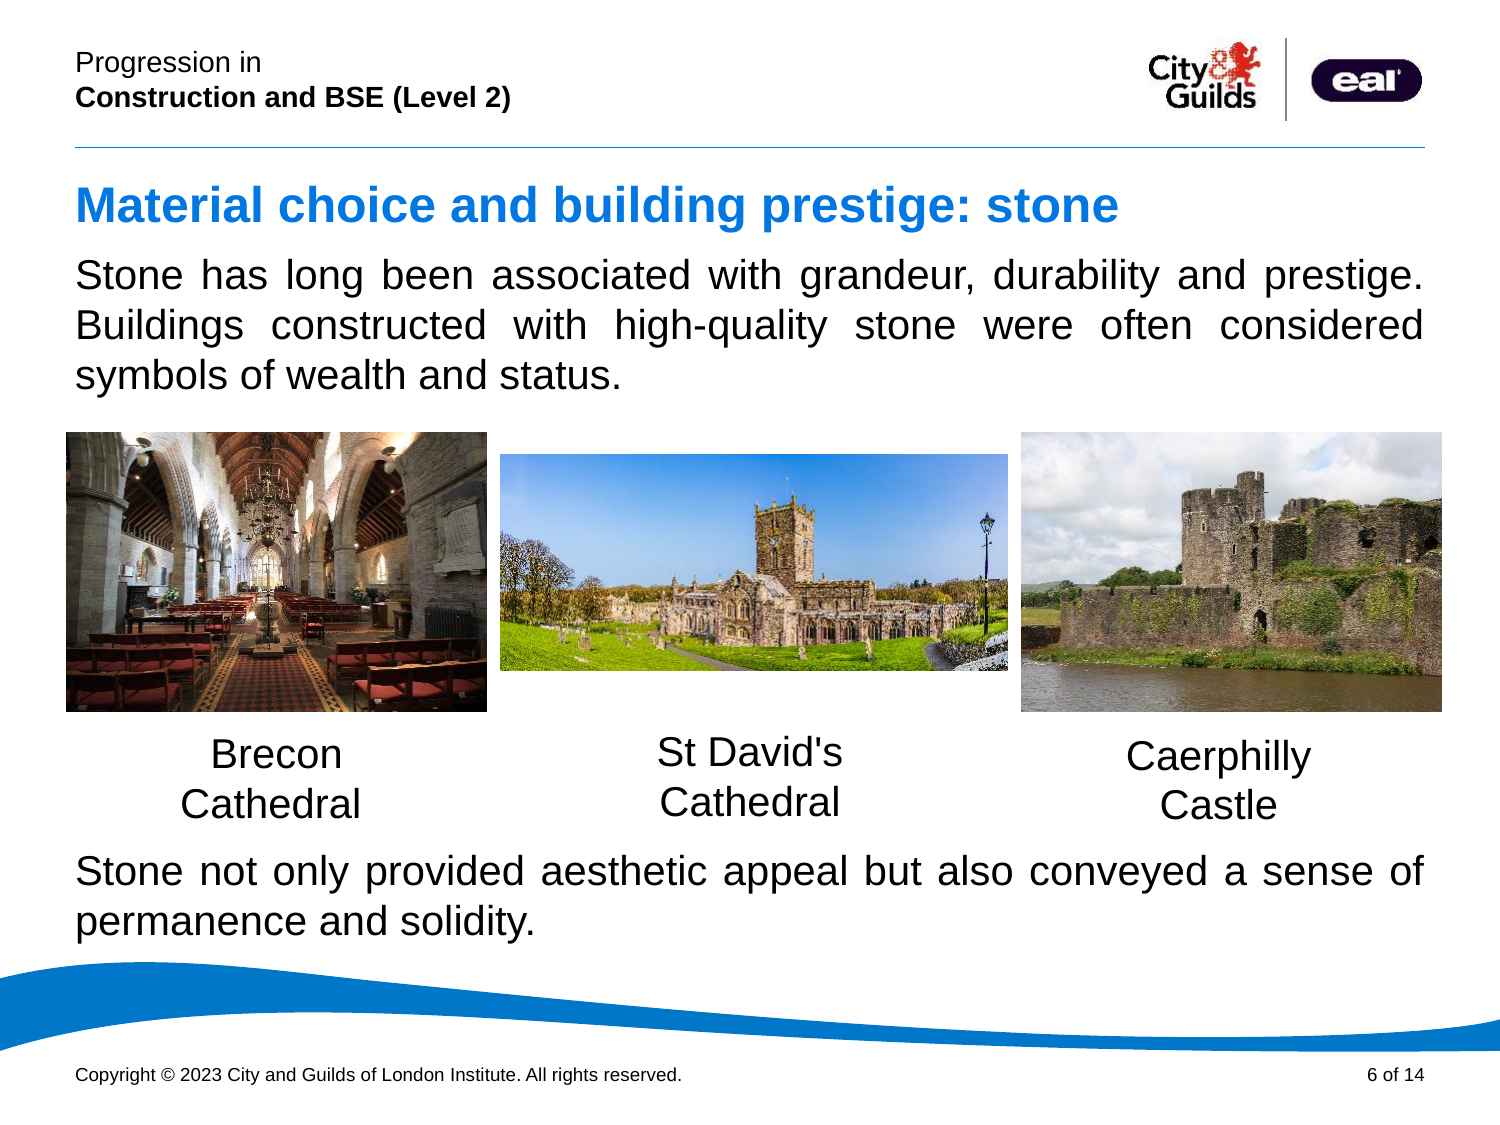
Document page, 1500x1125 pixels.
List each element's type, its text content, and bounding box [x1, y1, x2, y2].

text_box Caerphilly Castle [1092, 720, 1346, 836]
picture [66, 432, 487, 713]
list Stone has long been associated with grandeur, durability and prestige. Buildings constructed with high-quality stone were often considered symbols of wealth and status. Stone not only provided aesthetic appeal but also conveyed a sense of permanence and solidity. [74, 247, 1426, 953]
picture [1021, 432, 1442, 713]
text_box Brecon Cathedral [150, 719, 404, 835]
text_box St David's Cathedral [623, 717, 877, 833]
picture [1149, 38, 1422, 121]
title Material choice and building prestige: stone [74, 172, 1426, 236]
picture [500, 454, 1008, 671]
